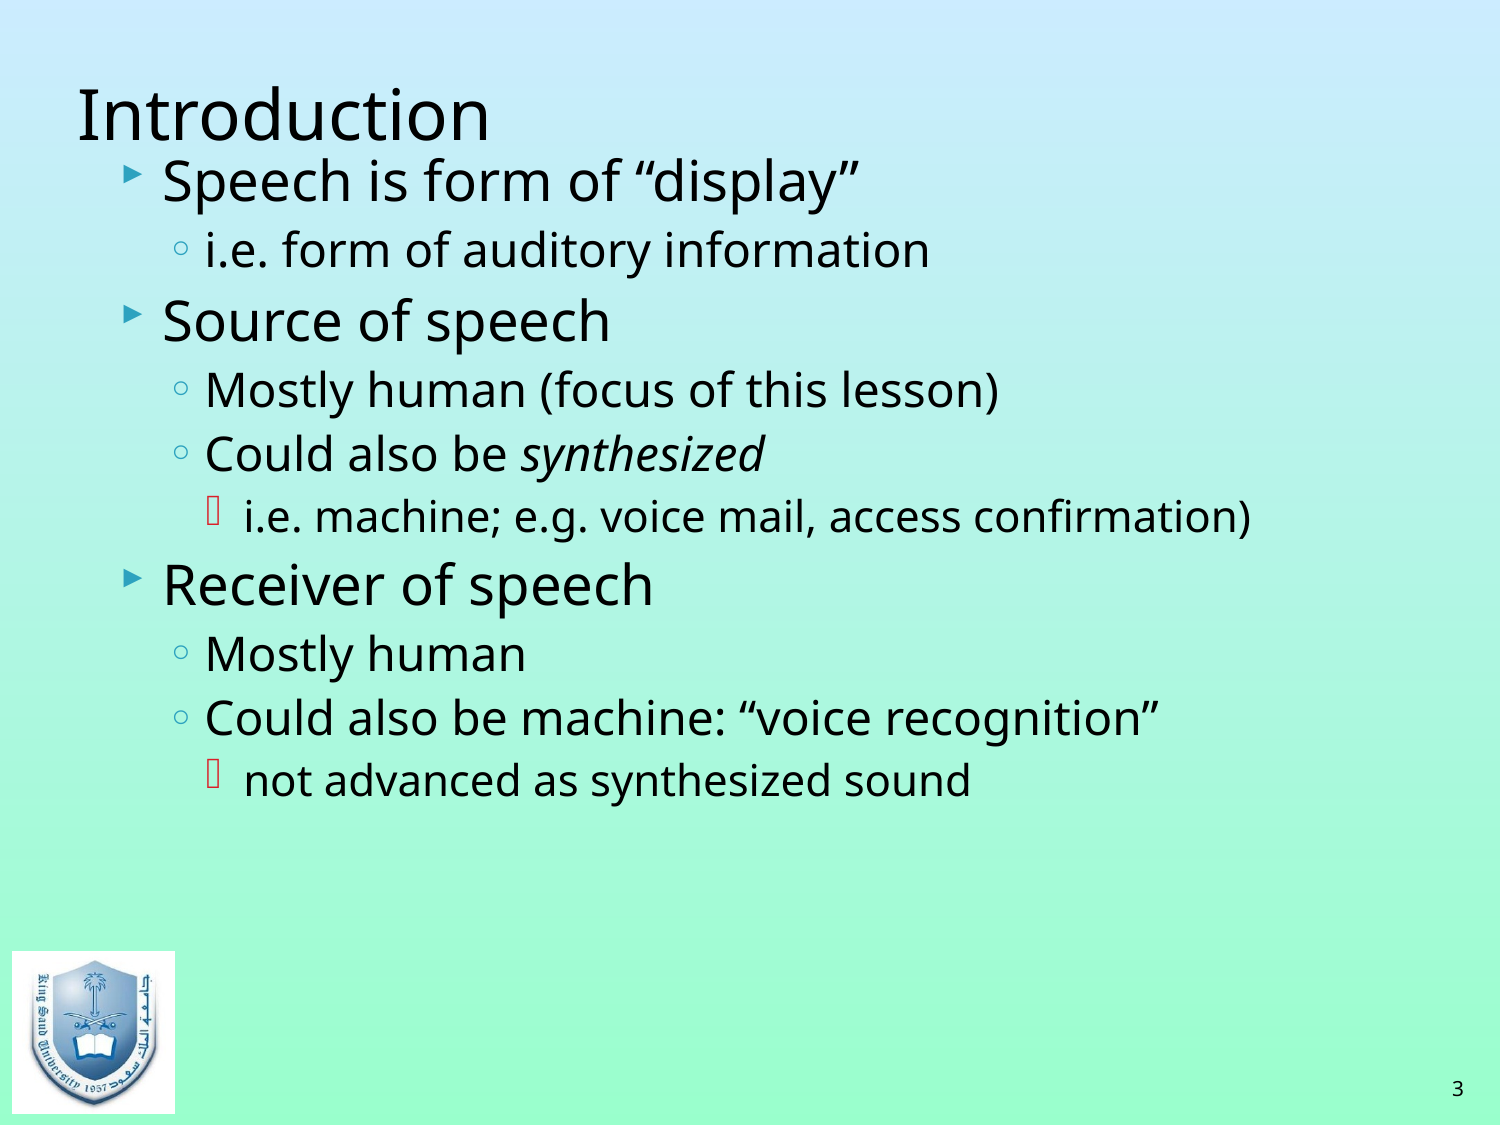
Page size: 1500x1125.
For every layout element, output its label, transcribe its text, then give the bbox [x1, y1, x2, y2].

slide_number 3 [1418, 1051, 1479, 1112]
picture [12, 951, 175, 1114]
list Speech is form of “display” i.e. form of auditory information Source of speech Mostly human (focus of this lesson) Could also be synthesized i.e. machine; e.g. voice mail, access confirmation) Receiver of speech Mostly human Could also be machine: “voice recognition” not advanced as synthesized sound [87, 137, 1438, 1113]
title Introduction [62, 62, 1413, 163]
